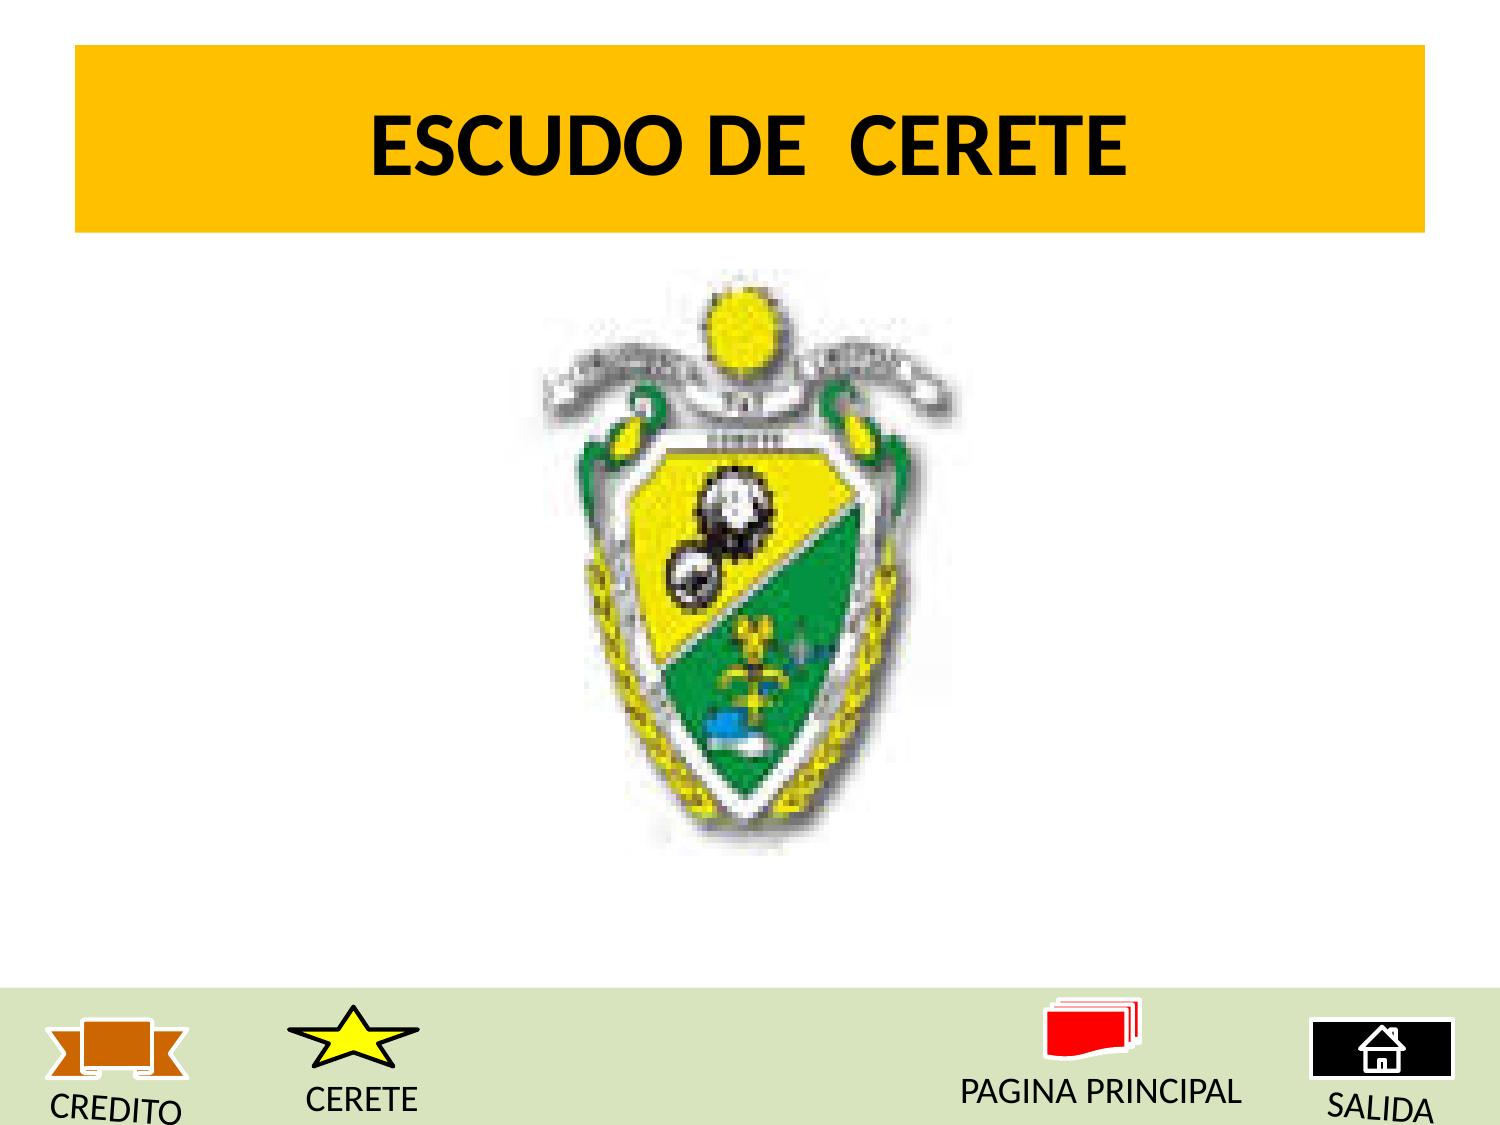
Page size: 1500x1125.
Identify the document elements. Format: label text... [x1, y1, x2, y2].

text_box [1309, 1017, 1455, 1080]
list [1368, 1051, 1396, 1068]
text_box SALIDA [1310, 1080, 1467, 1125]
text_box CREDITO [33, 1071, 237, 1125]
text_box CERETE [246, 1066, 479, 1125]
text_box [45, 1017, 190, 1081]
picture [503, 269, 973, 856]
text_box PAGINA PRINCIPAL [945, 1058, 1274, 1119]
text_box [0, 986, 1500, 1125]
text_box [1043, 997, 1142, 1061]
title ESCUDO DE CERETE [75, 45, 1425, 233]
text_box [286, 1004, 420, 1069]
